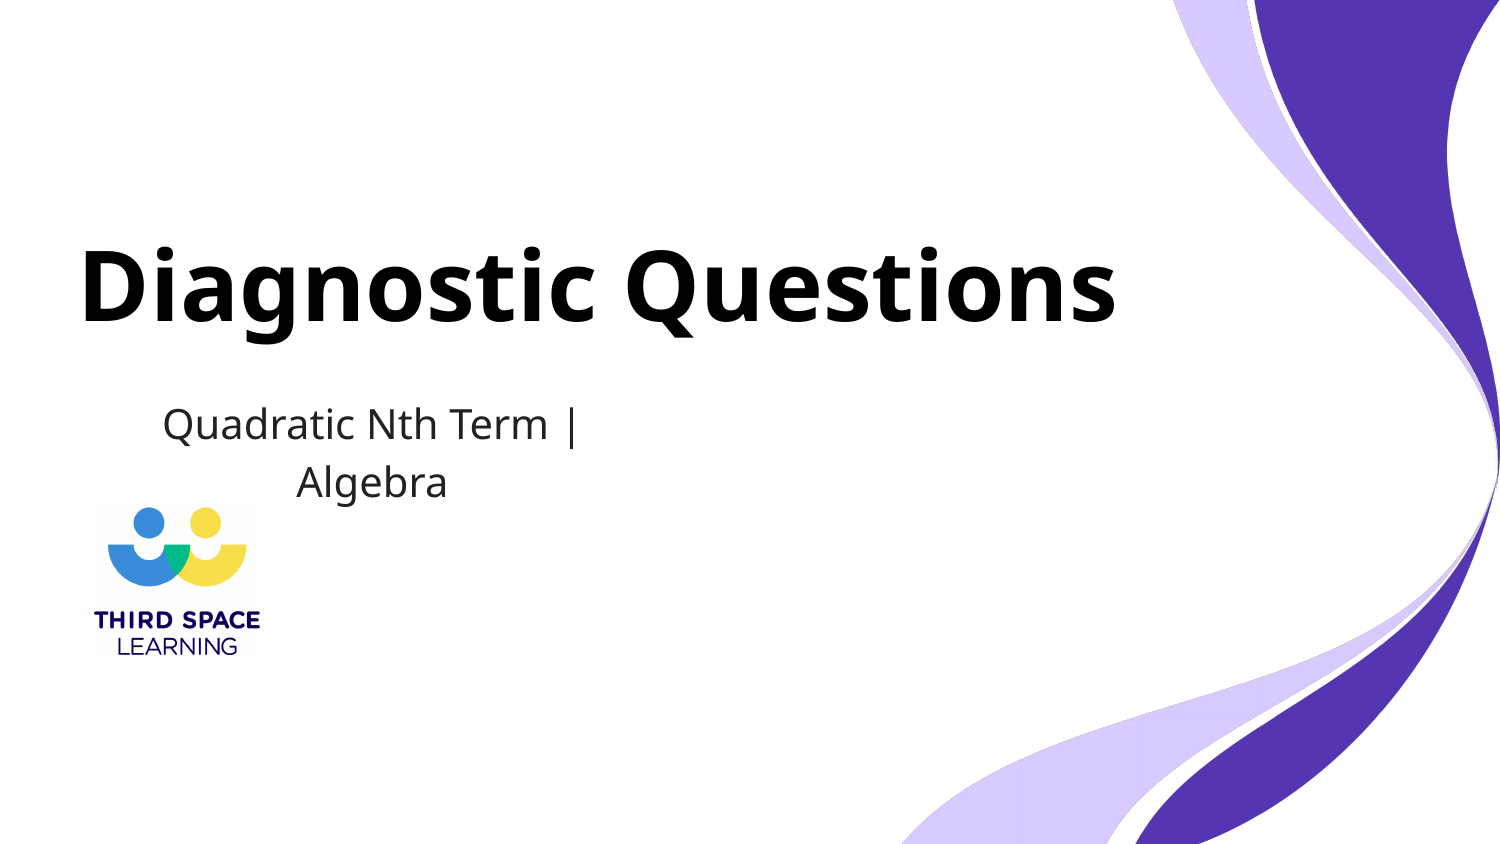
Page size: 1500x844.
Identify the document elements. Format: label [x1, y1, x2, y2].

picture [901, 0, 1500, 844]
picture [94, 507, 260, 655]
